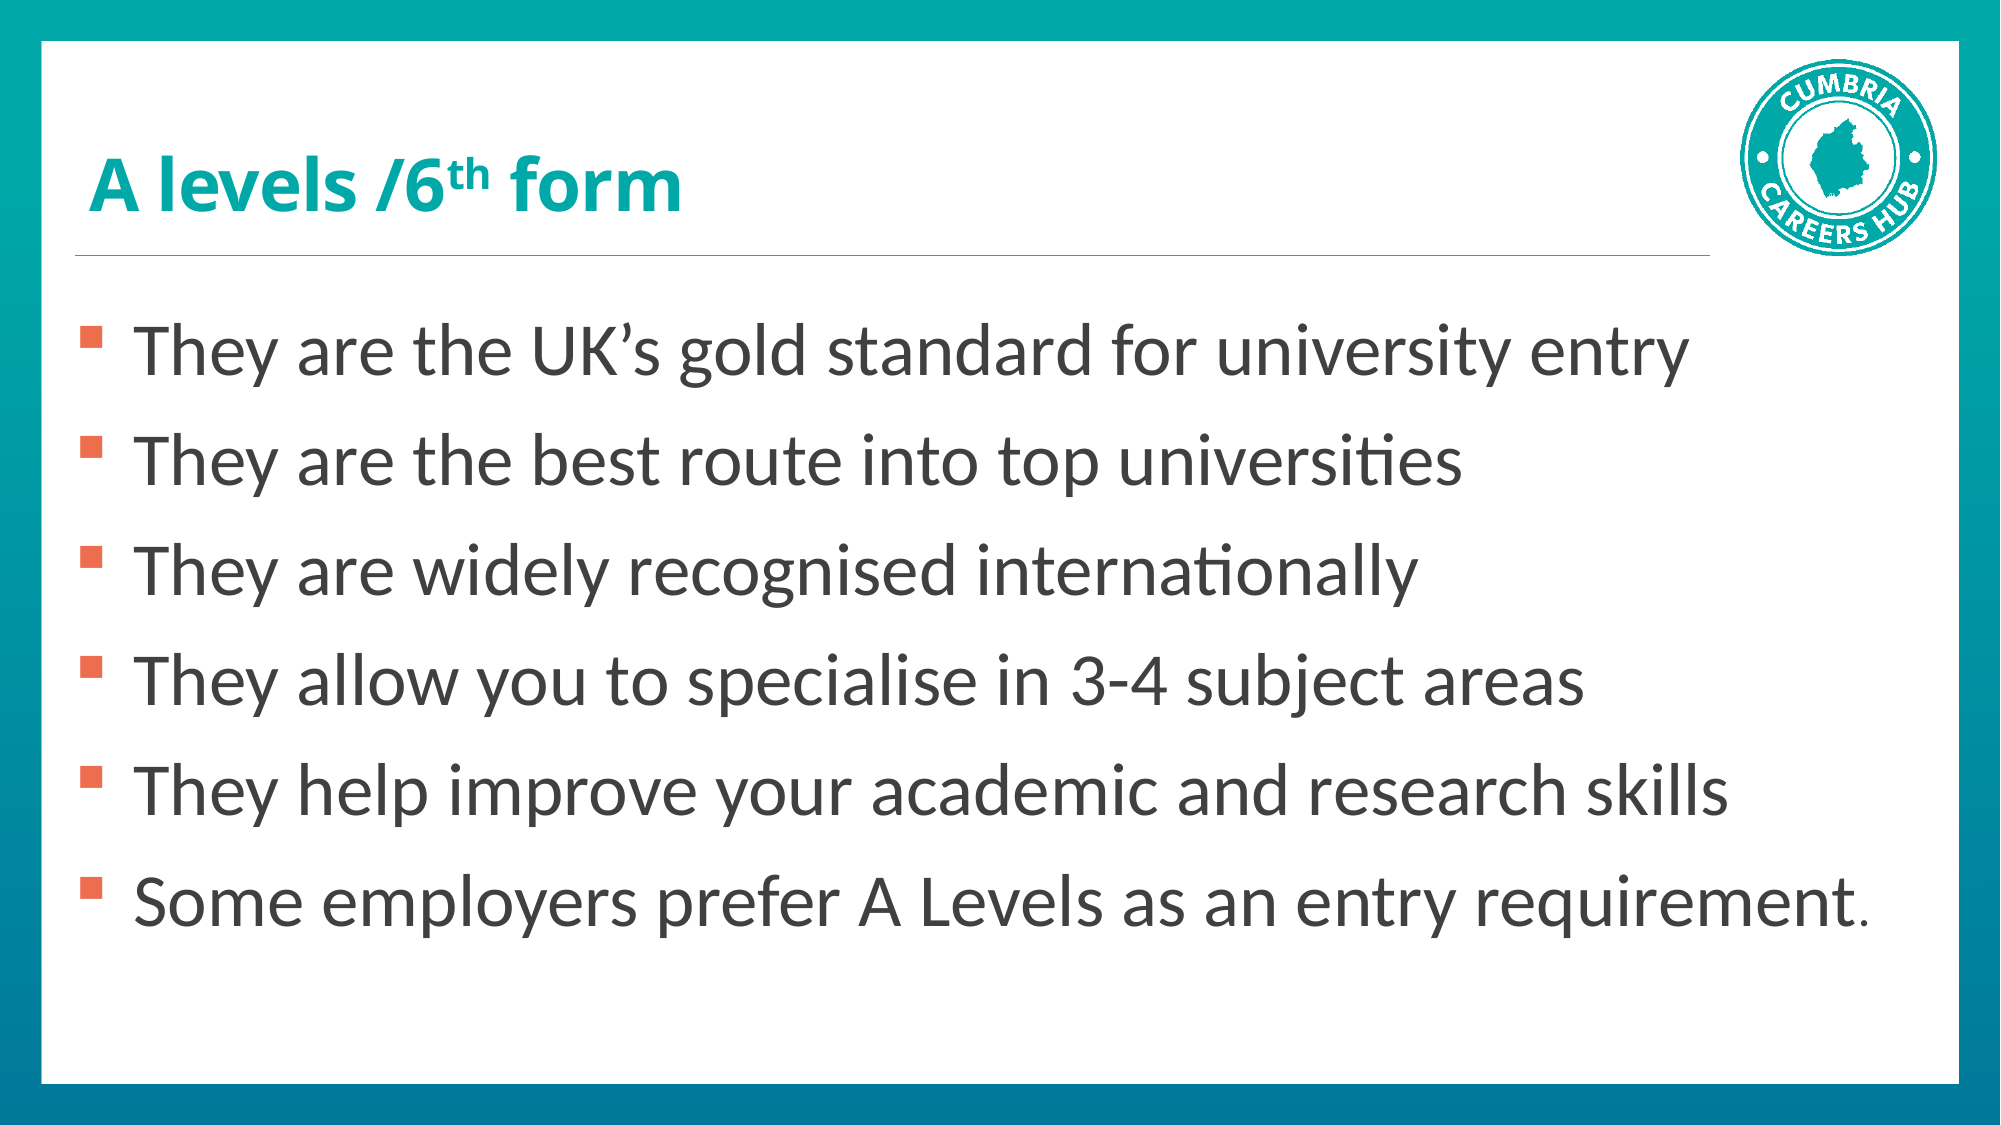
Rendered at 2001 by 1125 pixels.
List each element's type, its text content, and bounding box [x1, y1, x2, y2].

title A levels /6th form [74, 122, 1725, 256]
picture [0, 0, 2000, 1083]
list They are the UK’s gold standard for university entry They are the best route into top universities They are widely recognised internationally They allow you to specialise in 3-4 subject areas They help improve your academic and research skills Some employers prefer A Levels as an entry requirement. [74, 303, 1904, 1003]
